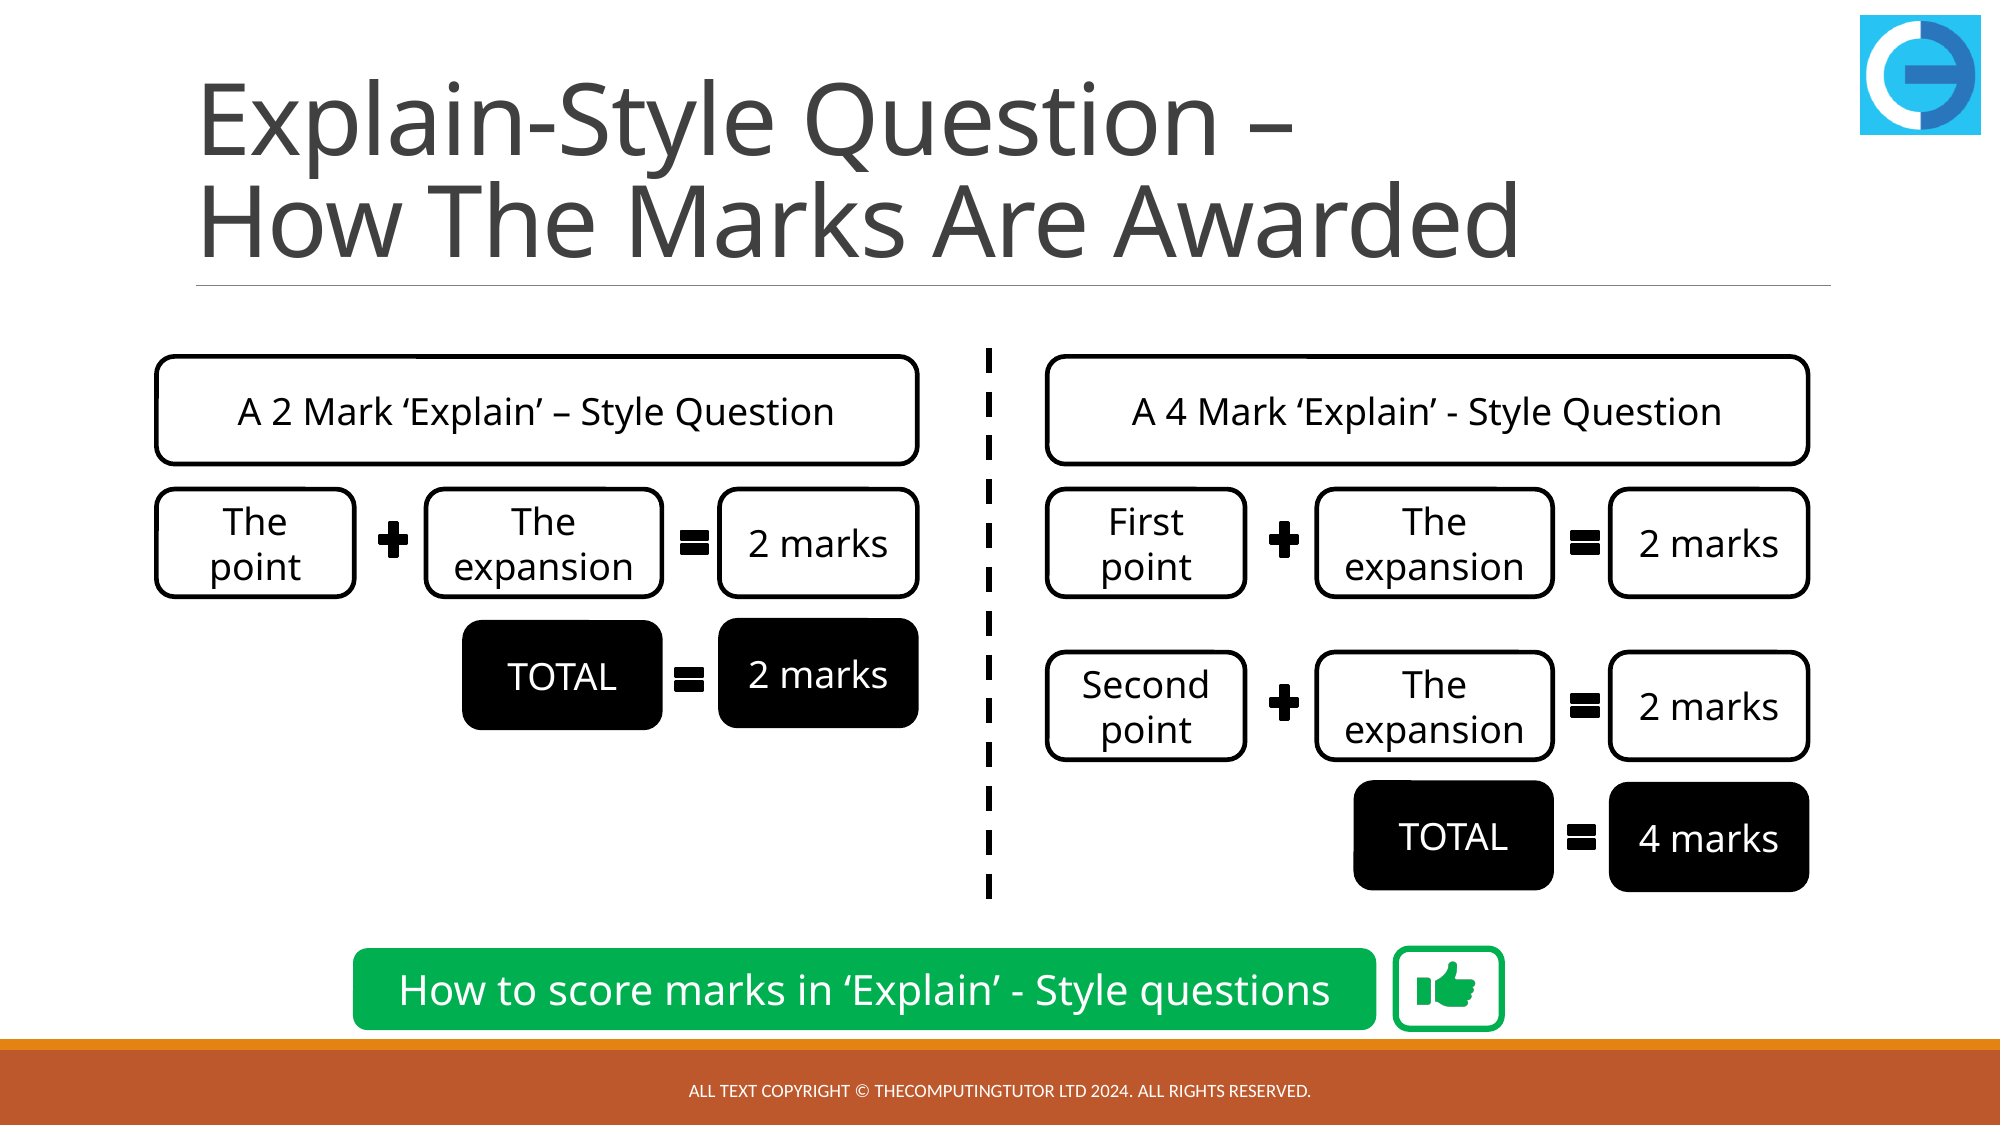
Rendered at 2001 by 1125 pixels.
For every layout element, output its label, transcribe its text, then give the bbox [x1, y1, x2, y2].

text_box 2 marks [1608, 650, 1810, 761]
text_box The expansion [424, 487, 664, 598]
text_box [1567, 824, 1596, 836]
text_box How to score marks in ‘Explain’ - Style questions [352, 948, 1377, 1031]
text_box [680, 543, 709, 555]
footer All text copyright © TheComputingTutor Ltd 2024. All rights Reserved. [604, 1059, 1396, 1120]
text_box A 4 Mark ‘Explain’ - Style Question [1045, 355, 1810, 466]
text_box [1570, 706, 1600, 718]
text_box First point [1045, 487, 1247, 598]
text_box [378, 521, 408, 558]
text_box [674, 680, 704, 692]
text_box The point [155, 487, 356, 598]
text_box 2 marks [1608, 487, 1810, 598]
text_box A 2 Mark ‘Explain’ – Style Question [155, 355, 919, 466]
title Explain-Style Question – How The Marks Are Awarded [180, 47, 1830, 285]
text_box 2 marks [718, 487, 919, 598]
text_box TOTAL [462, 619, 663, 731]
text_box [1567, 838, 1596, 850]
text_box The expansion [1315, 487, 1554, 598]
text_box The expansion [1315, 650, 1554, 761]
text_box [1570, 530, 1600, 541]
text_box [1269, 684, 1299, 721]
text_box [1395, 948, 1503, 1030]
text_box [680, 530, 709, 541]
text_box [1269, 521, 1299, 558]
text_box TOTAL [1353, 780, 1554, 891]
text_box Second point [1045, 650, 1247, 761]
text_box [1570, 543, 1600, 555]
text_box [1570, 693, 1600, 704]
text_box 2 marks [718, 617, 919, 729]
picture [1860, 15, 1981, 135]
text_box 4 marks [1608, 781, 1810, 893]
text_box [674, 667, 704, 678]
